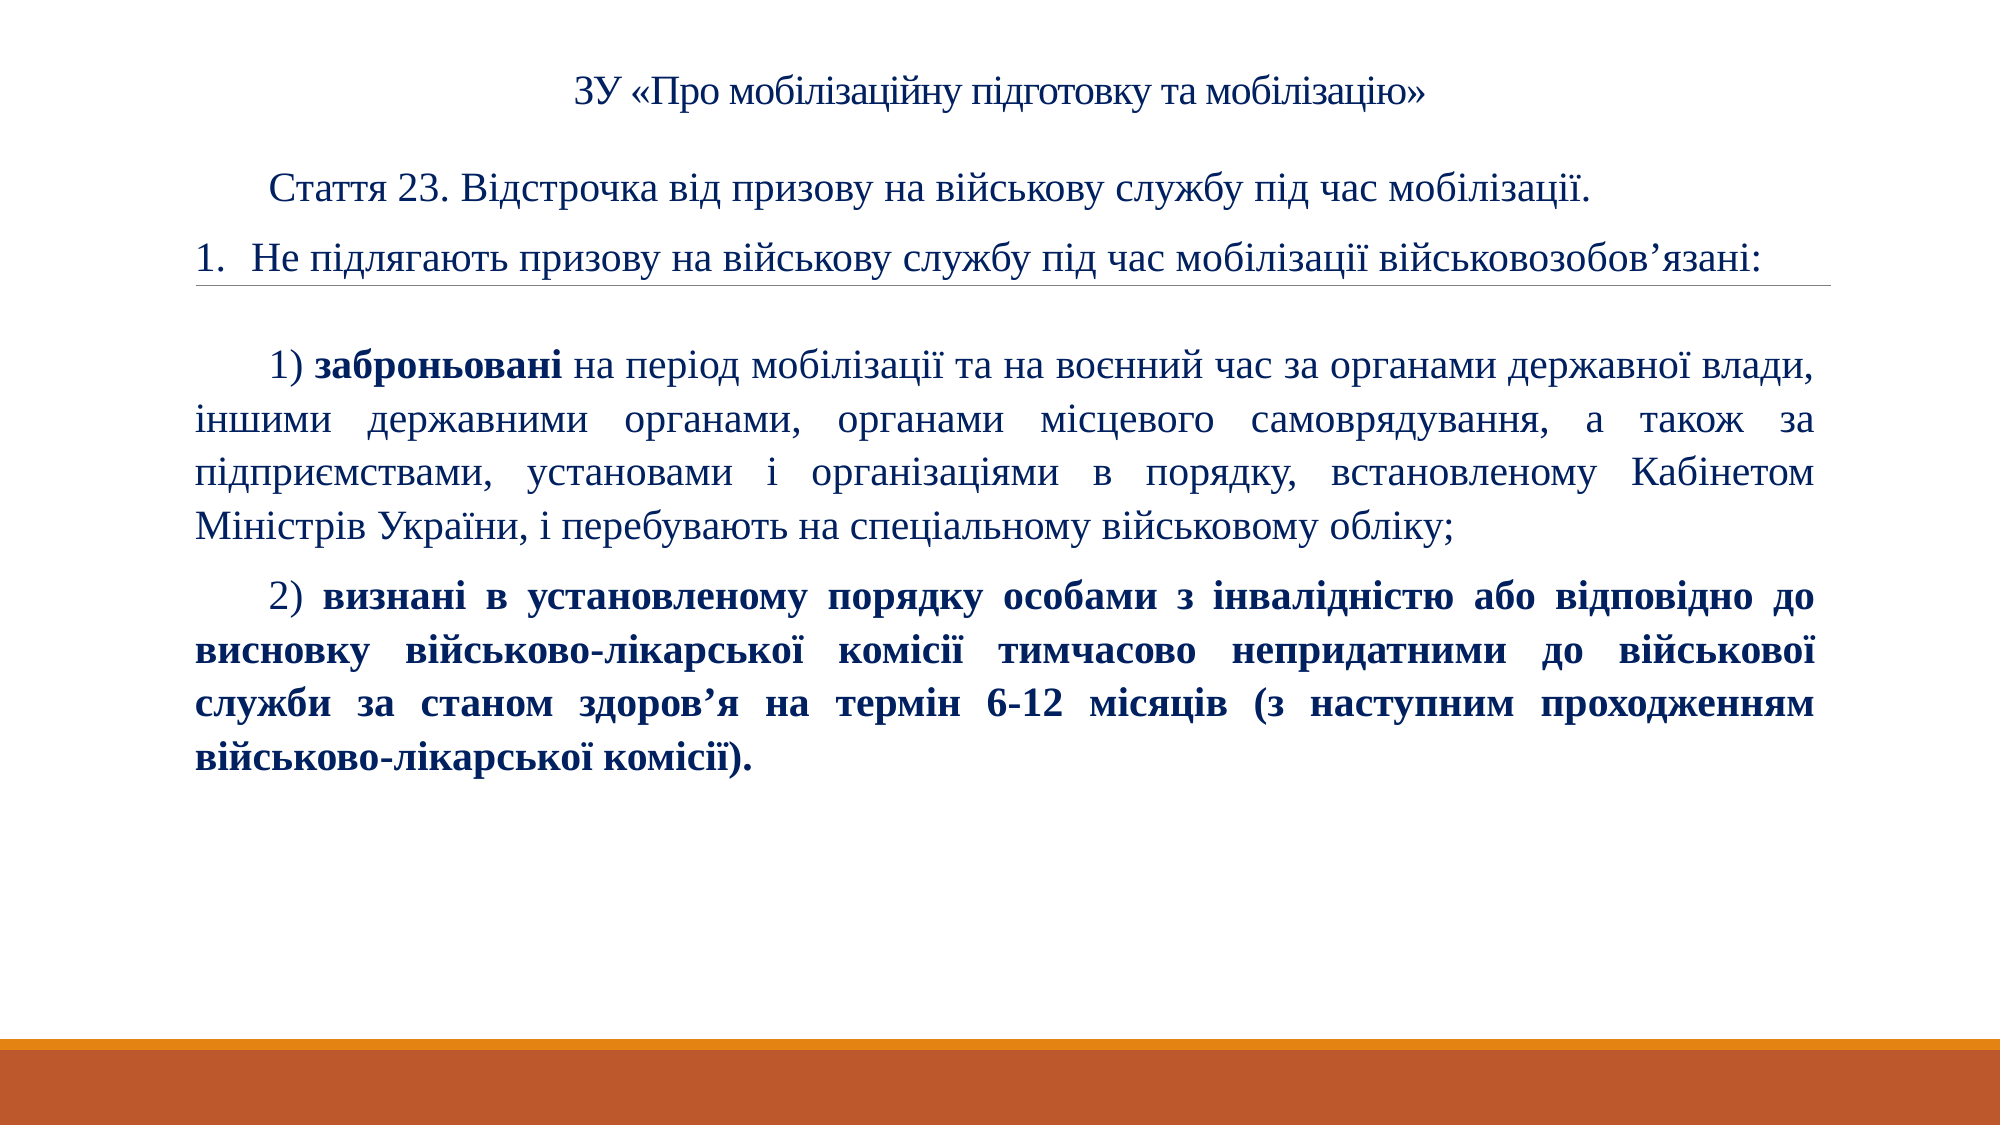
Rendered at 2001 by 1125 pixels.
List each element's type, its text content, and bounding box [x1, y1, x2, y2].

text_box Стаття 23. Відстрочка від призову на військову службу під час мобілізації. Не підлягають призову на військову службу під час мобілізації військовозобов’язані: 1) заброньовані на період мобілізації та на воєнний час за органами державної влади, іншими державними органами, органами місцевого самоврядування, а також за підприємствами, установами і організаціями в порядку, встановленому Кабінетом Міністрів України, і перебувають на спеціальному військовому обліку; 2) визнані в установленому порядку особами з інвалідністю або відповідно до висновку військово-лікарської комісії тимчасово непридатними до військової служби за станом здоров’я на термін 6-12 місяців (з наступним проходженням військово-лікарської комісії). [179, 149, 1830, 840]
title ЗУ «Про мобілізаційну підготовку та мобілізацію» [180, 47, 1830, 121]
